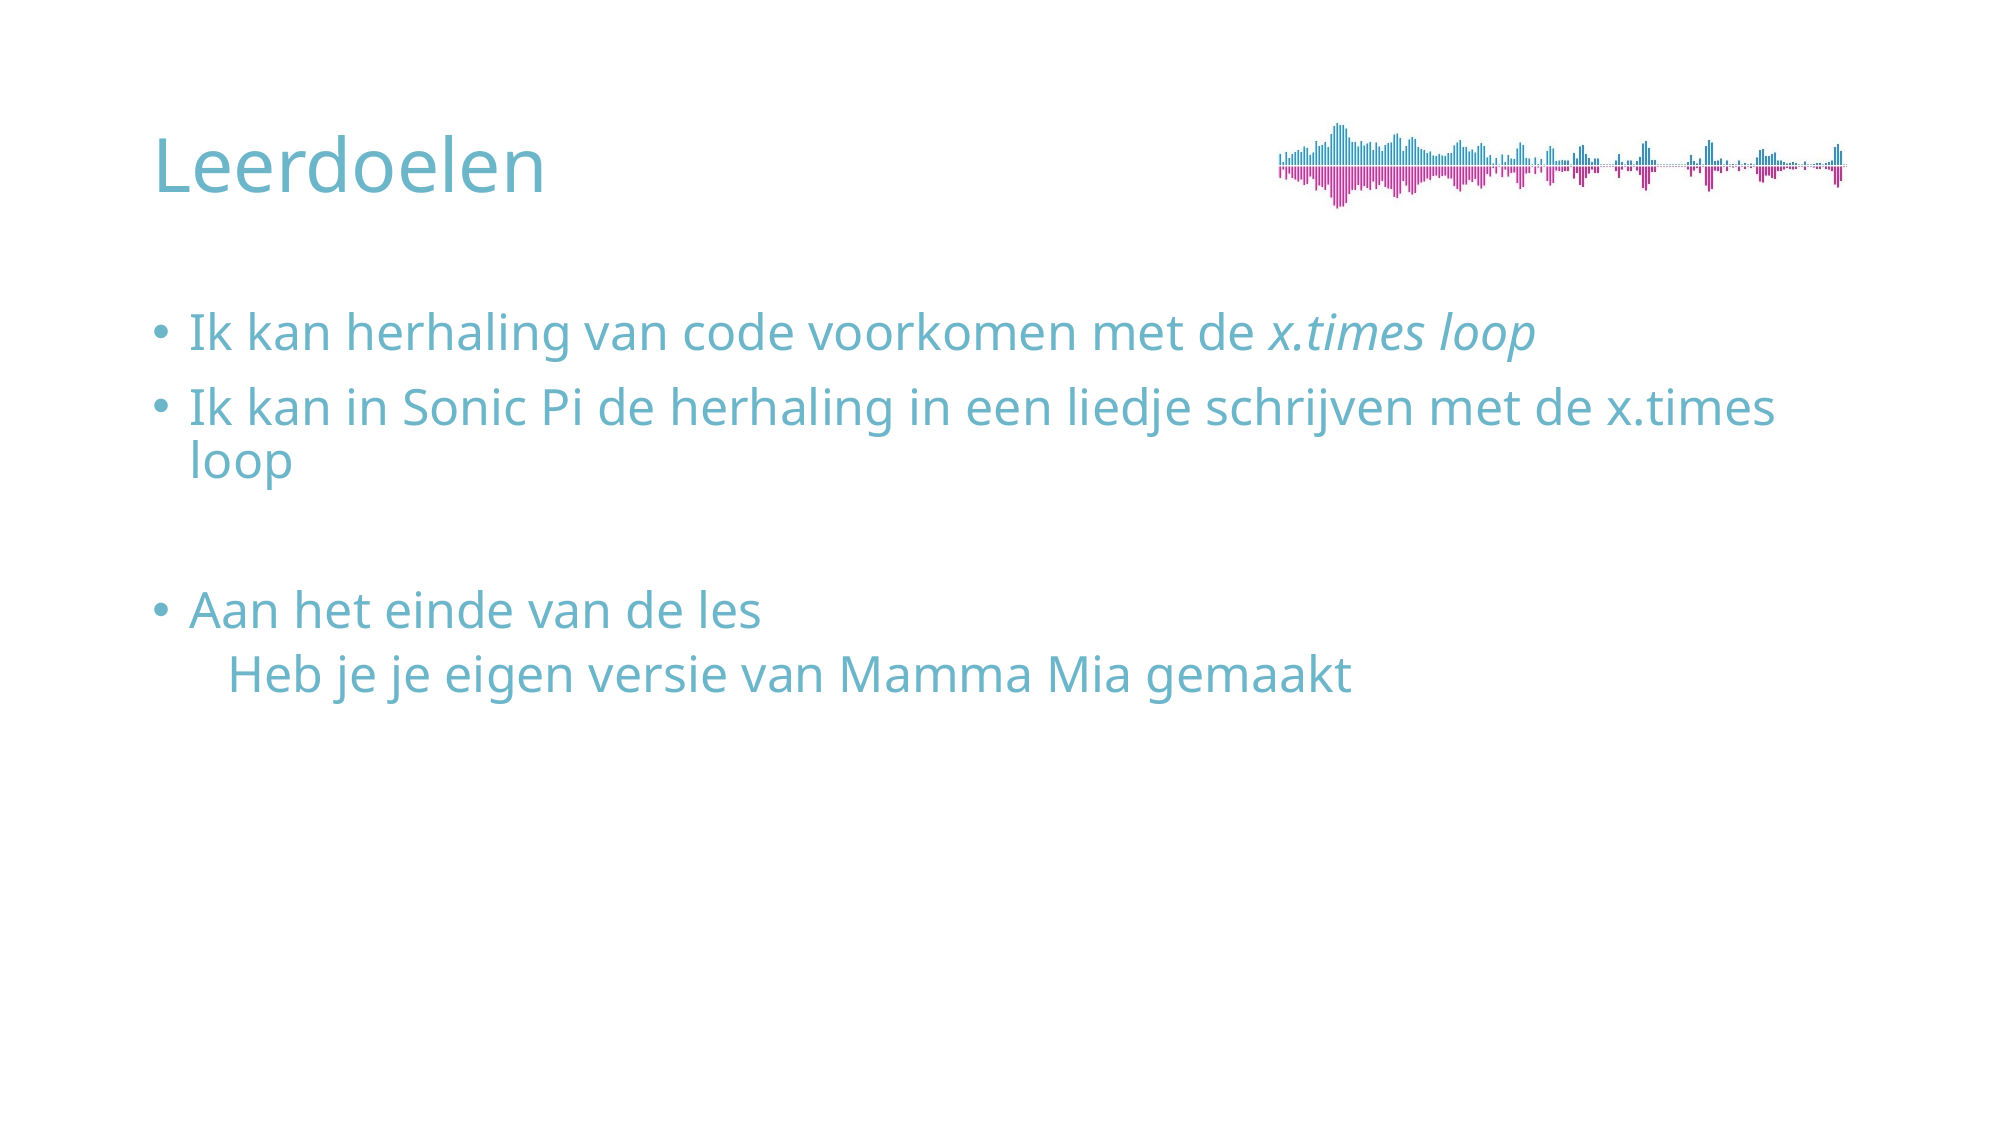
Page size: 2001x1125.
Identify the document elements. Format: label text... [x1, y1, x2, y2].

list Ik kan herhaling van code voorkomen met de x.times loop Ik kan in Sonic Pi de herhaling in een liedje schrijven met de x.times loop Aan het einde van de les Heb je je eigen versie van Mamma Mia gemaakt [137, 299, 1863, 1014]
title Leerdoelen [137, 59, 1863, 278]
